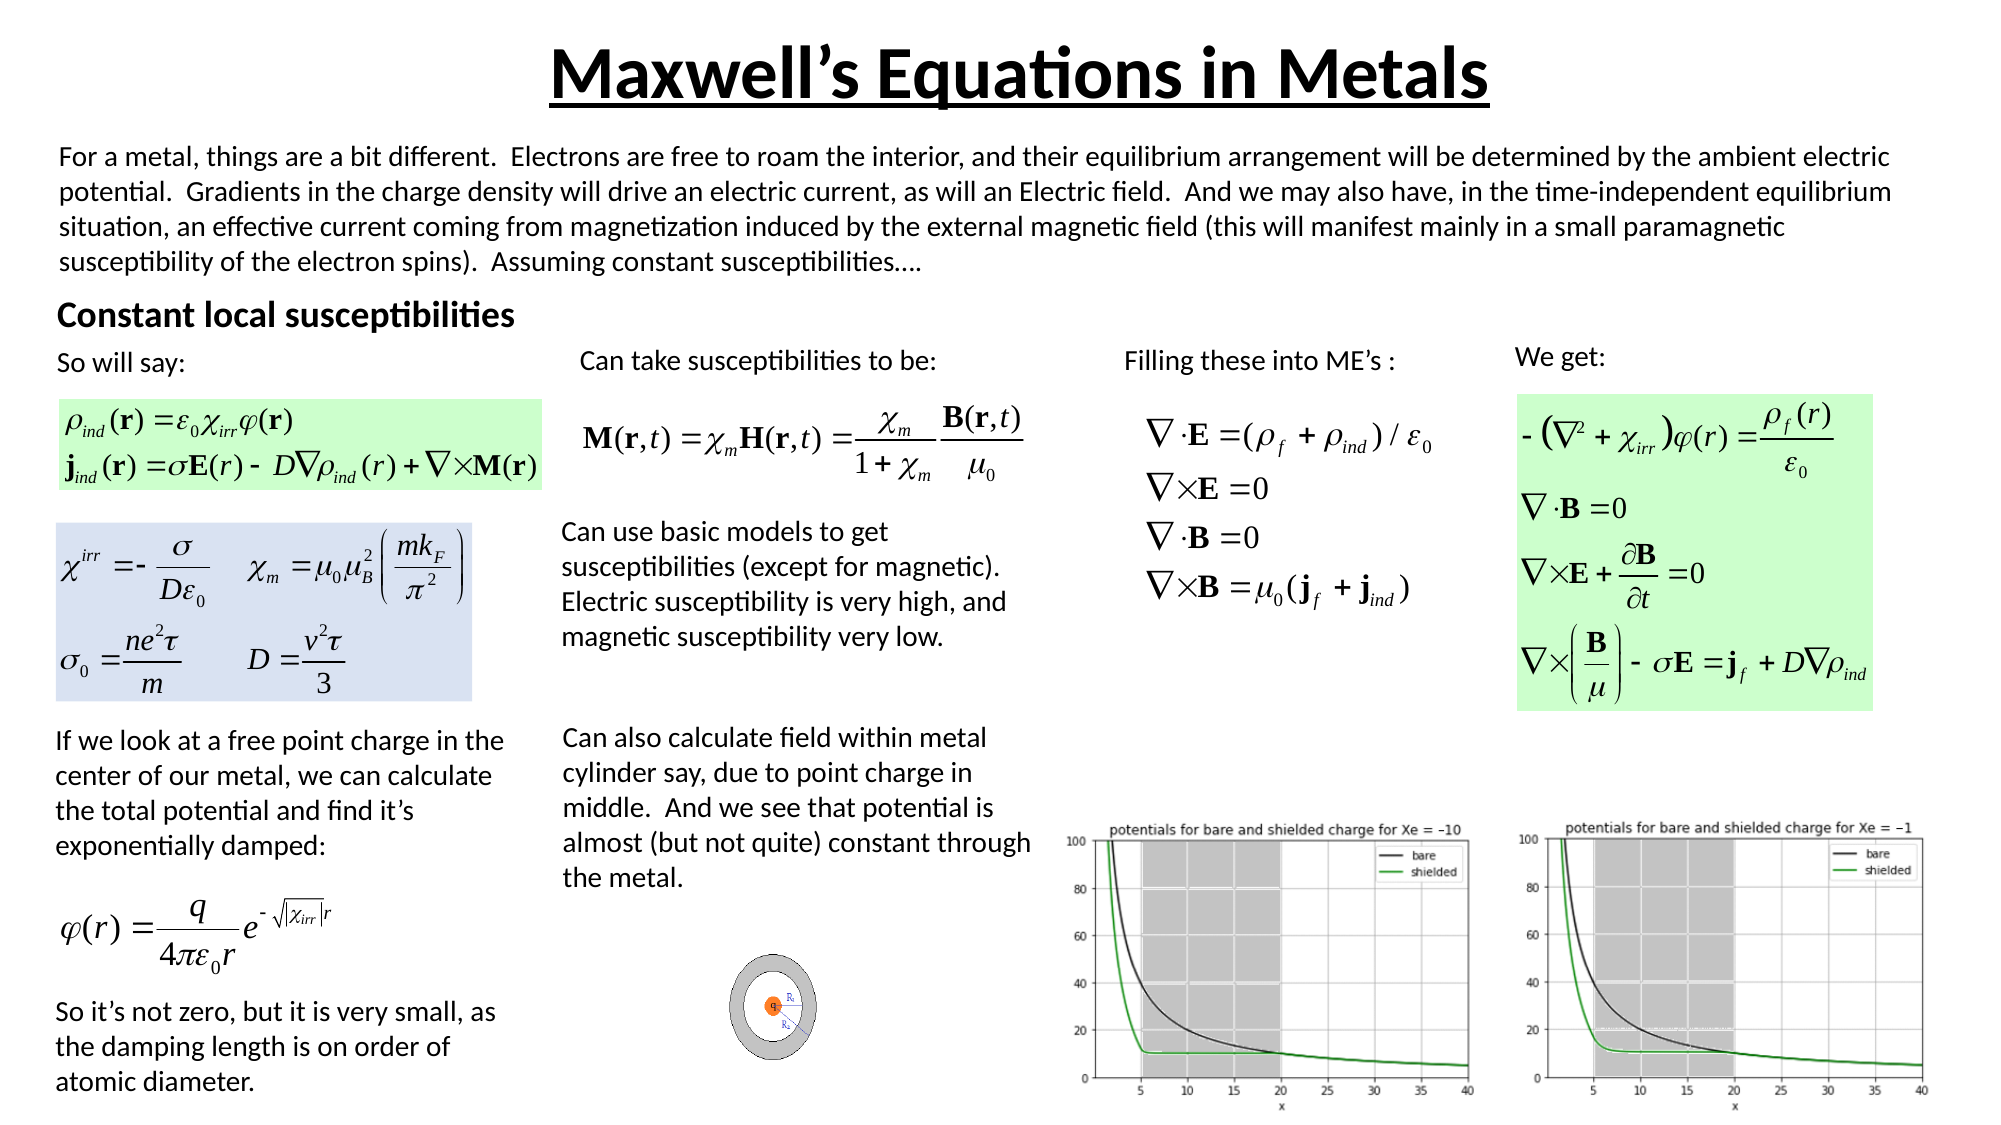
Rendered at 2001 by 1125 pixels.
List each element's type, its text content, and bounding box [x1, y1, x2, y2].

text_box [684, 907, 879, 1098]
text_box Filling these into ME’s : [1109, 334, 1423, 385]
text_box Can also calculate field within metal cylinder say, due to point charge in middle. And we see that potential is almost (but not quite) constant through the metal. [547, 711, 1047, 901]
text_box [578, 397, 1030, 489]
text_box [55, 522, 473, 702]
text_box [1517, 393, 1873, 712]
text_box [55, 883, 339, 982]
text_box So it’s not zero, but it is very small, as the damping length is on order of atomic diameter. [40, 984, 540, 1105]
text_box Constant local susceptibilities [42, 282, 531, 343]
text_box Can use basic models to get susceptibilities (except for magnetic). Electric susceptibility is very high, and magnetic susceptibility very low. [546, 505, 1063, 660]
text_box So will say: [42, 335, 237, 386]
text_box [1142, 414, 1438, 617]
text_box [59, 399, 542, 491]
title Maxwell’s Equations in Metals [458, 11, 1581, 123]
text_box Can take susceptibilities to be: [564, 334, 966, 384]
text_box For a metal, things are a bit different. Electrons are free to roam the interior, and their equilibrium arrangement will be determined by the ambient electric potential. Gradients in the charge density will drive an electric current, as will an Electric field. And we may also have, in the time-independent equilibrium situation, an effective current coming from magnetization induced by the external magnetic field (this will manifest mainly in a small paramagnetic susceptibility of the electron spins). Assuming constant susceptibilities…. [44, 129, 1931, 285]
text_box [1062, 786, 1972, 1115]
text_box We get: [1500, 329, 1657, 380]
text_box If we look at a free point charge in the center of our metal, we can calculate the total potential and find it’s exponentially damped: [40, 714, 540, 869]
